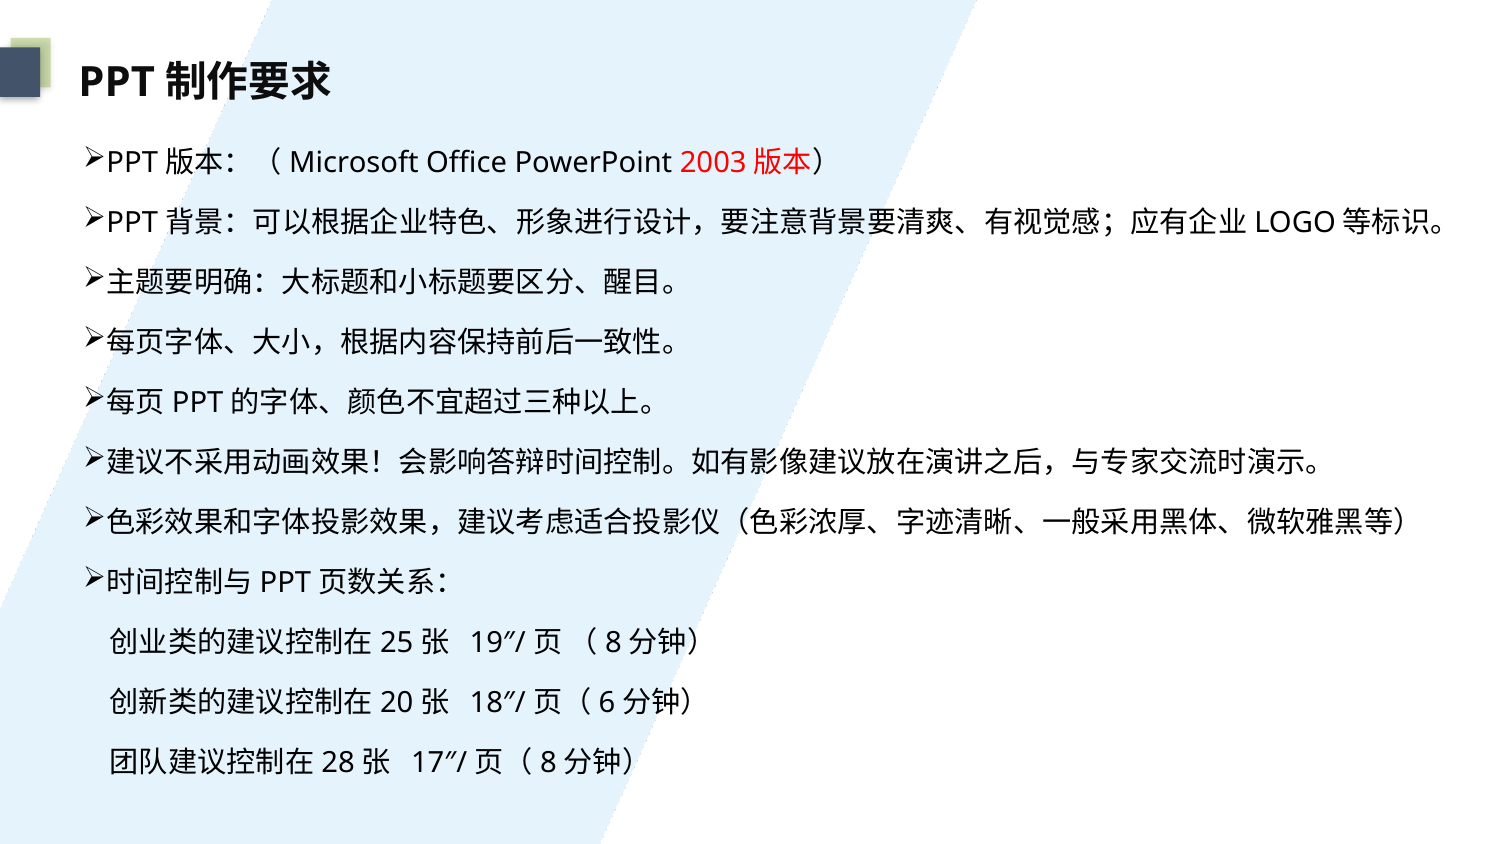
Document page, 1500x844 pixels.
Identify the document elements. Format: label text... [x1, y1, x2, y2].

text_box PPT制作要求 [66, 48, 344, 111]
picture [0, 0, 977, 844]
text_box [0, 47, 41, 98]
text_box PPT版本：（Microsoft Office PowerPoint 2003版本） PPT背景：可以根据企业特色、形象进行设计，要注意背景要清爽、有视觉感；应有企业LOGO等标识。 主题要明确：大标题和小标题要区分、醒目。 每页字体、大小，根据内容保持前后一致性。 每页PPT的字体、颜色不宜超过三种以上。 建议不采用动画效果！会影响答辩时间控制。如有影像建议放在演讲之后，与专家交流时演示。 色彩效果和字体投影效果，建议考虑适合投影仪（色彩浓厚、字迹清晰、一般采用黑体、微软雅黑等） 时间控制与PPT页数关系： 创业类的建议控制在25张 19″/页 （8分钟） 创新类的建议控制在20张 18″/页（6分钟） 团队建议控制在28张 17″/页（8分钟） [68, 136, 1450, 786]
text_box [10, 37, 51, 88]
